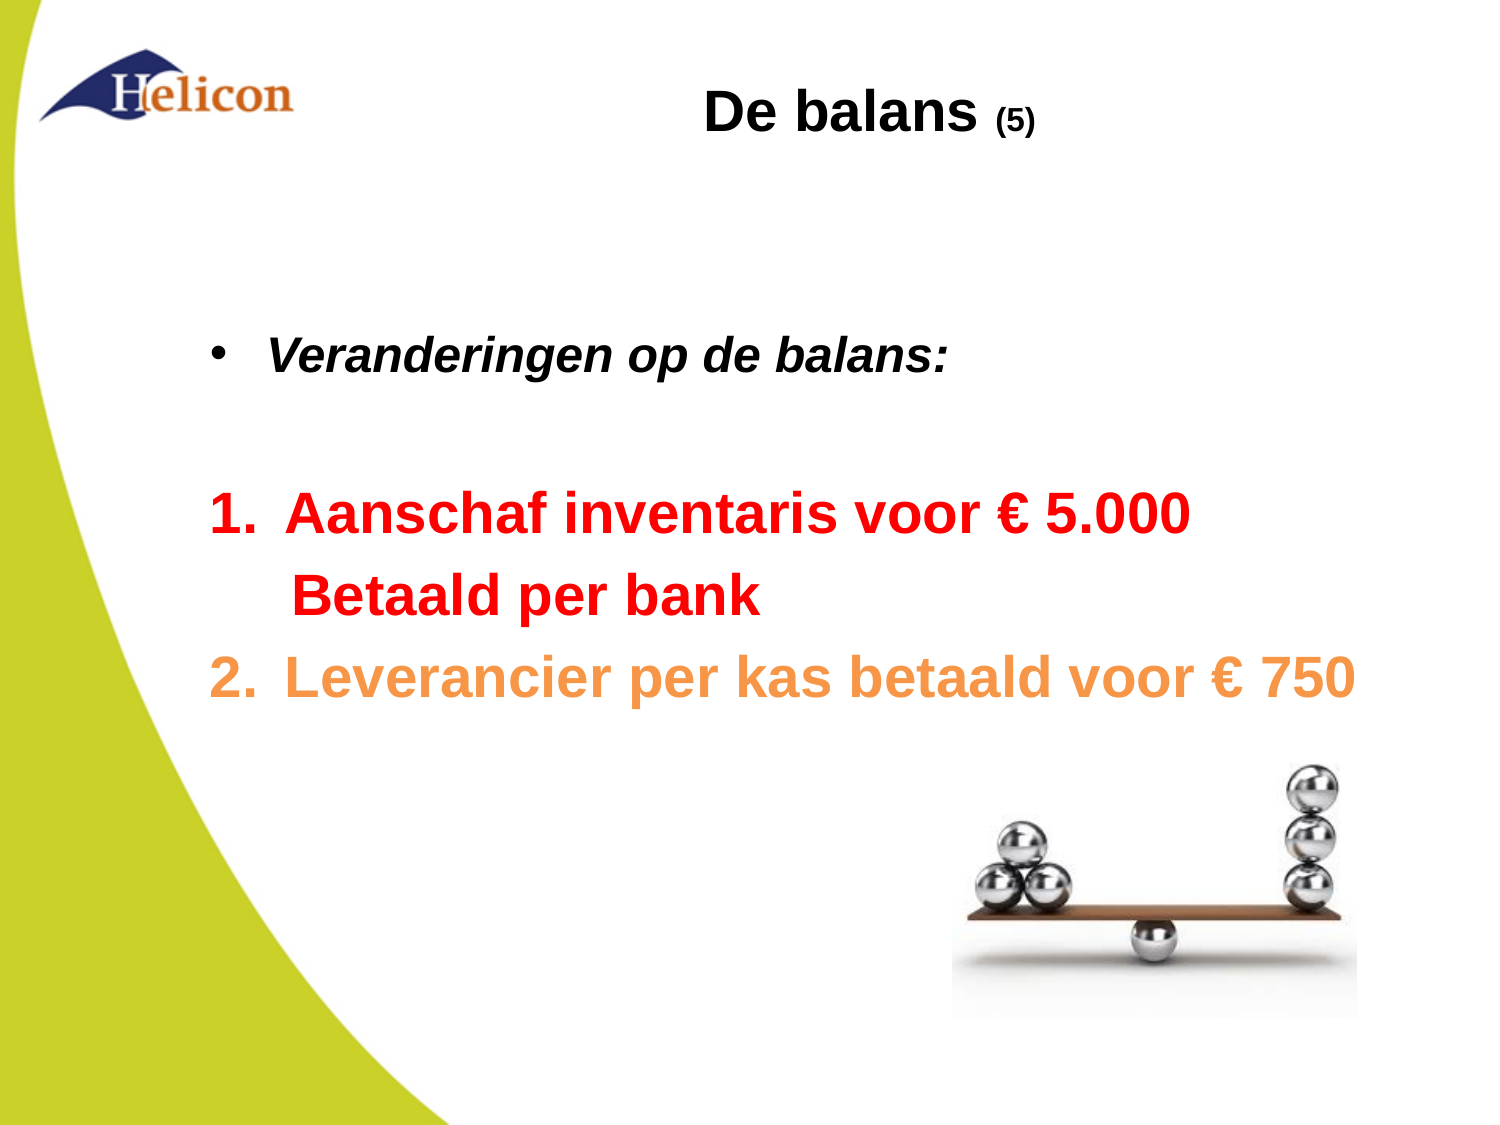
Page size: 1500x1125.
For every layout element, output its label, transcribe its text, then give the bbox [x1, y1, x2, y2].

title De balans (5) [324, 54, 1415, 161]
picture [0, 0, 1500, 1125]
list Veranderingen op de balans: Aanschaf inventaris voor € 5.000 Betaald per bank Leverancier per kas betaald voor € 750 [194, 314, 1376, 990]
